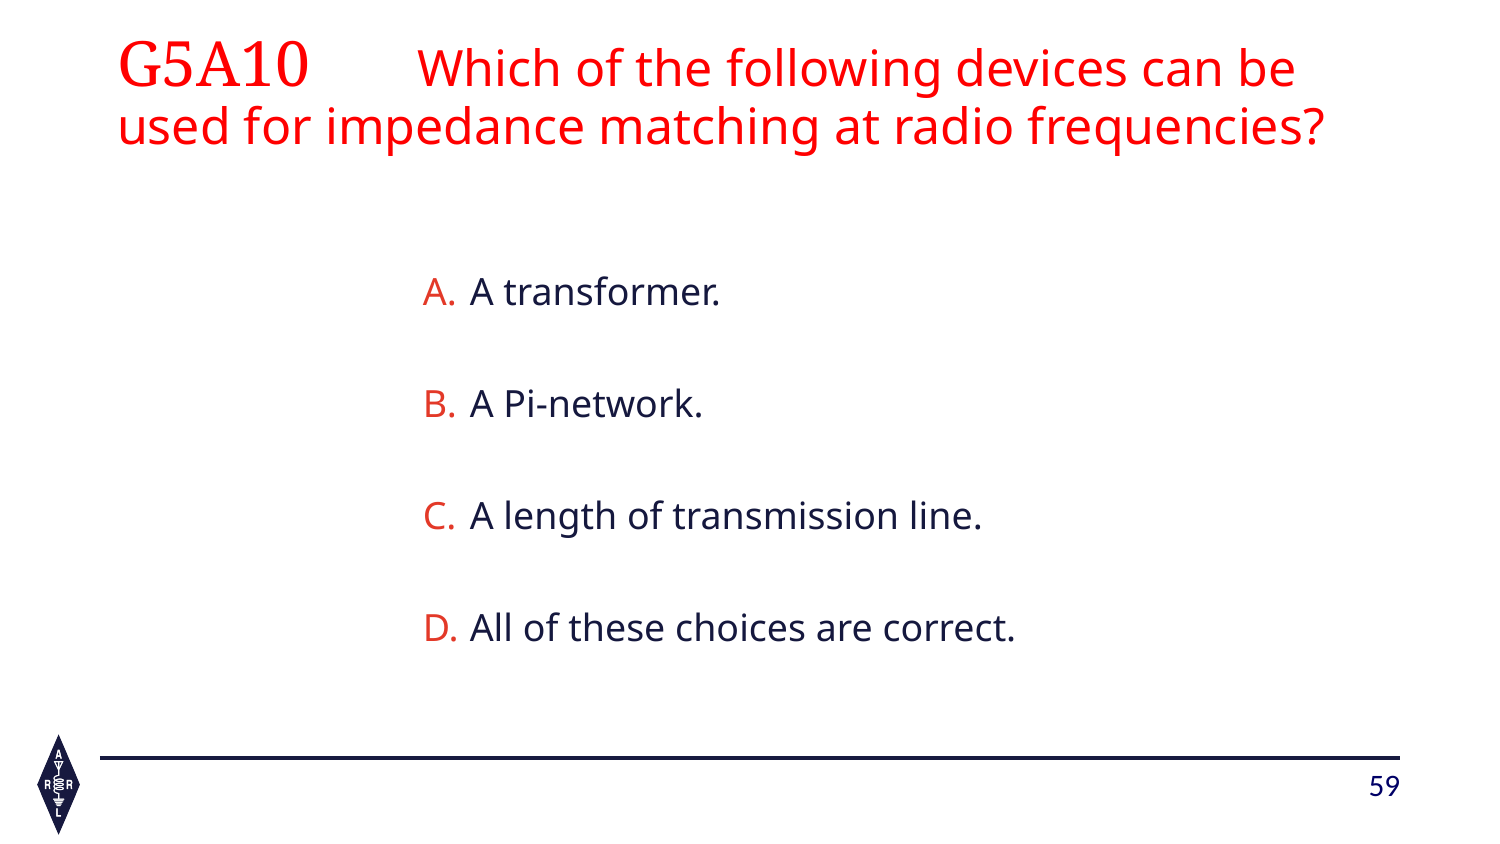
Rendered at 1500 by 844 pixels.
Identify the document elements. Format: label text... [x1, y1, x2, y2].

list A transformer. A Pi-network. A length of transmission line. All of these choices are correct. [422, 267, 1078, 730]
title G5A10 Which of the following devices can be used for impedance matching at radio frequencies? [117, 21, 1383, 235]
slide_number 59 [1302, 761, 1400, 807]
picture [37, 734, 80, 835]
